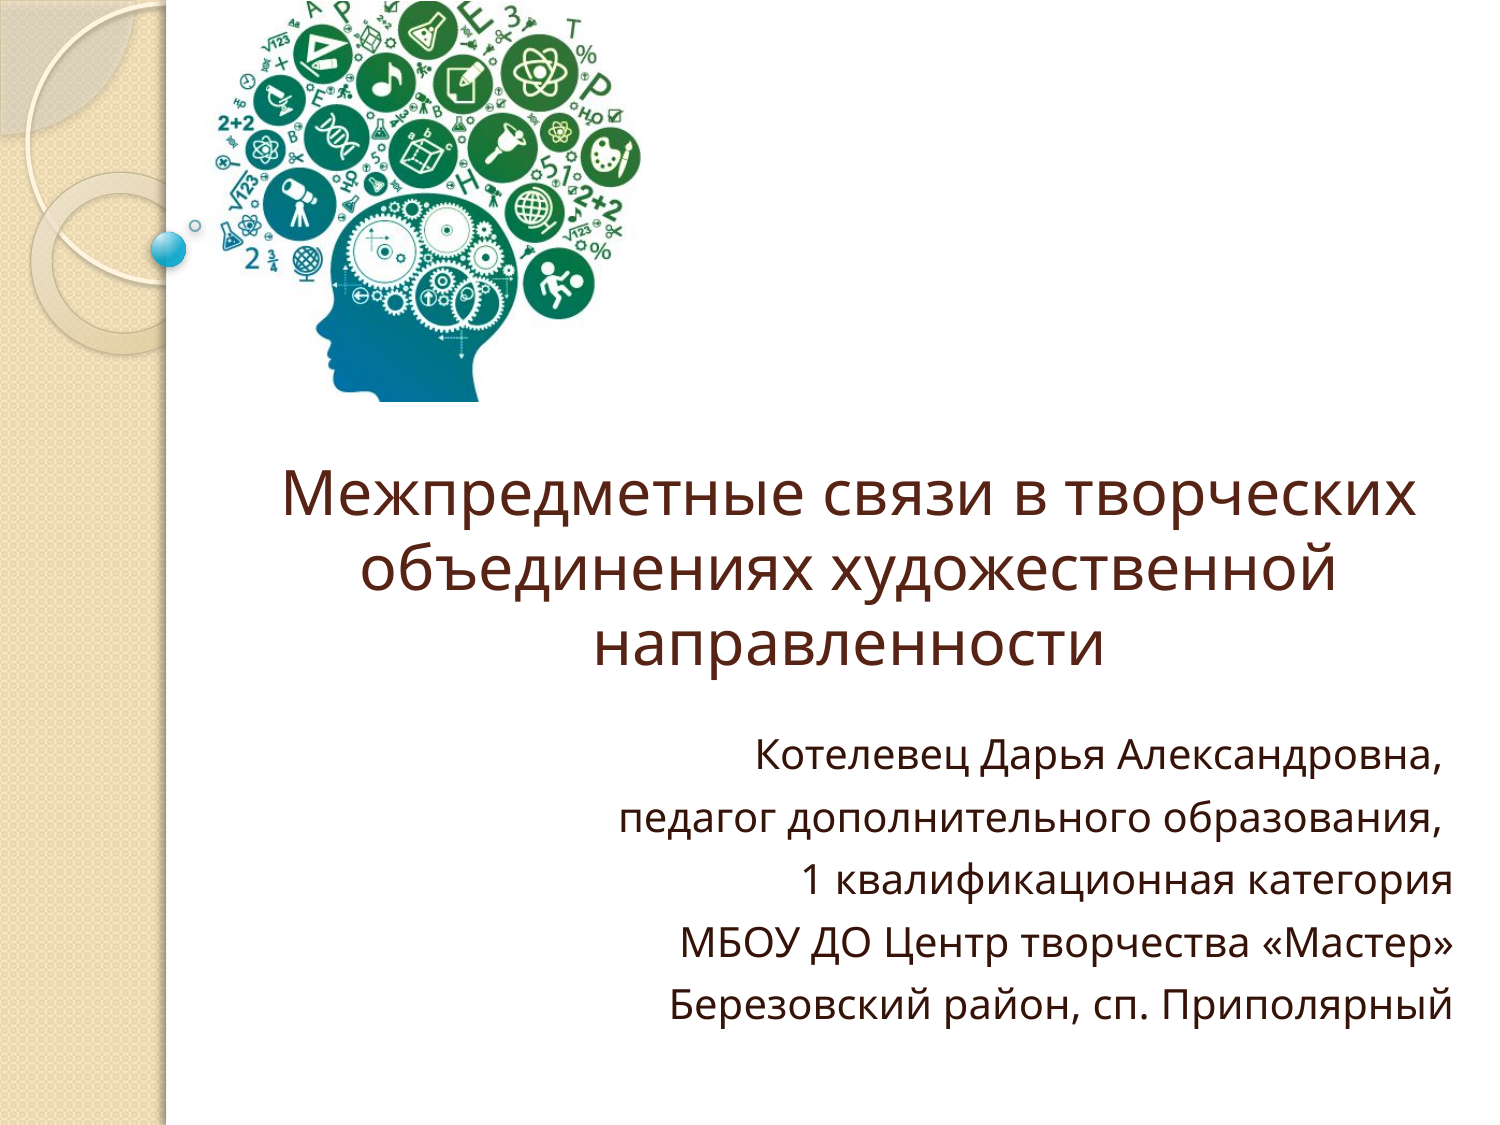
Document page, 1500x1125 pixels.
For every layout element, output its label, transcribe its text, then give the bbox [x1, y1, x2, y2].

title Межпредметные связи в творческих объединениях художественной направленности [242, 444, 1458, 686]
picture [206, 1, 643, 402]
subtitle Котелевец Дарья Александровна, педагог дополнительного образования, 1 квалификационная категория МБОУ ДО Центр творчества «Мастер» Березовский район, сп. Приполярный [253, 727, 1469, 1016]
